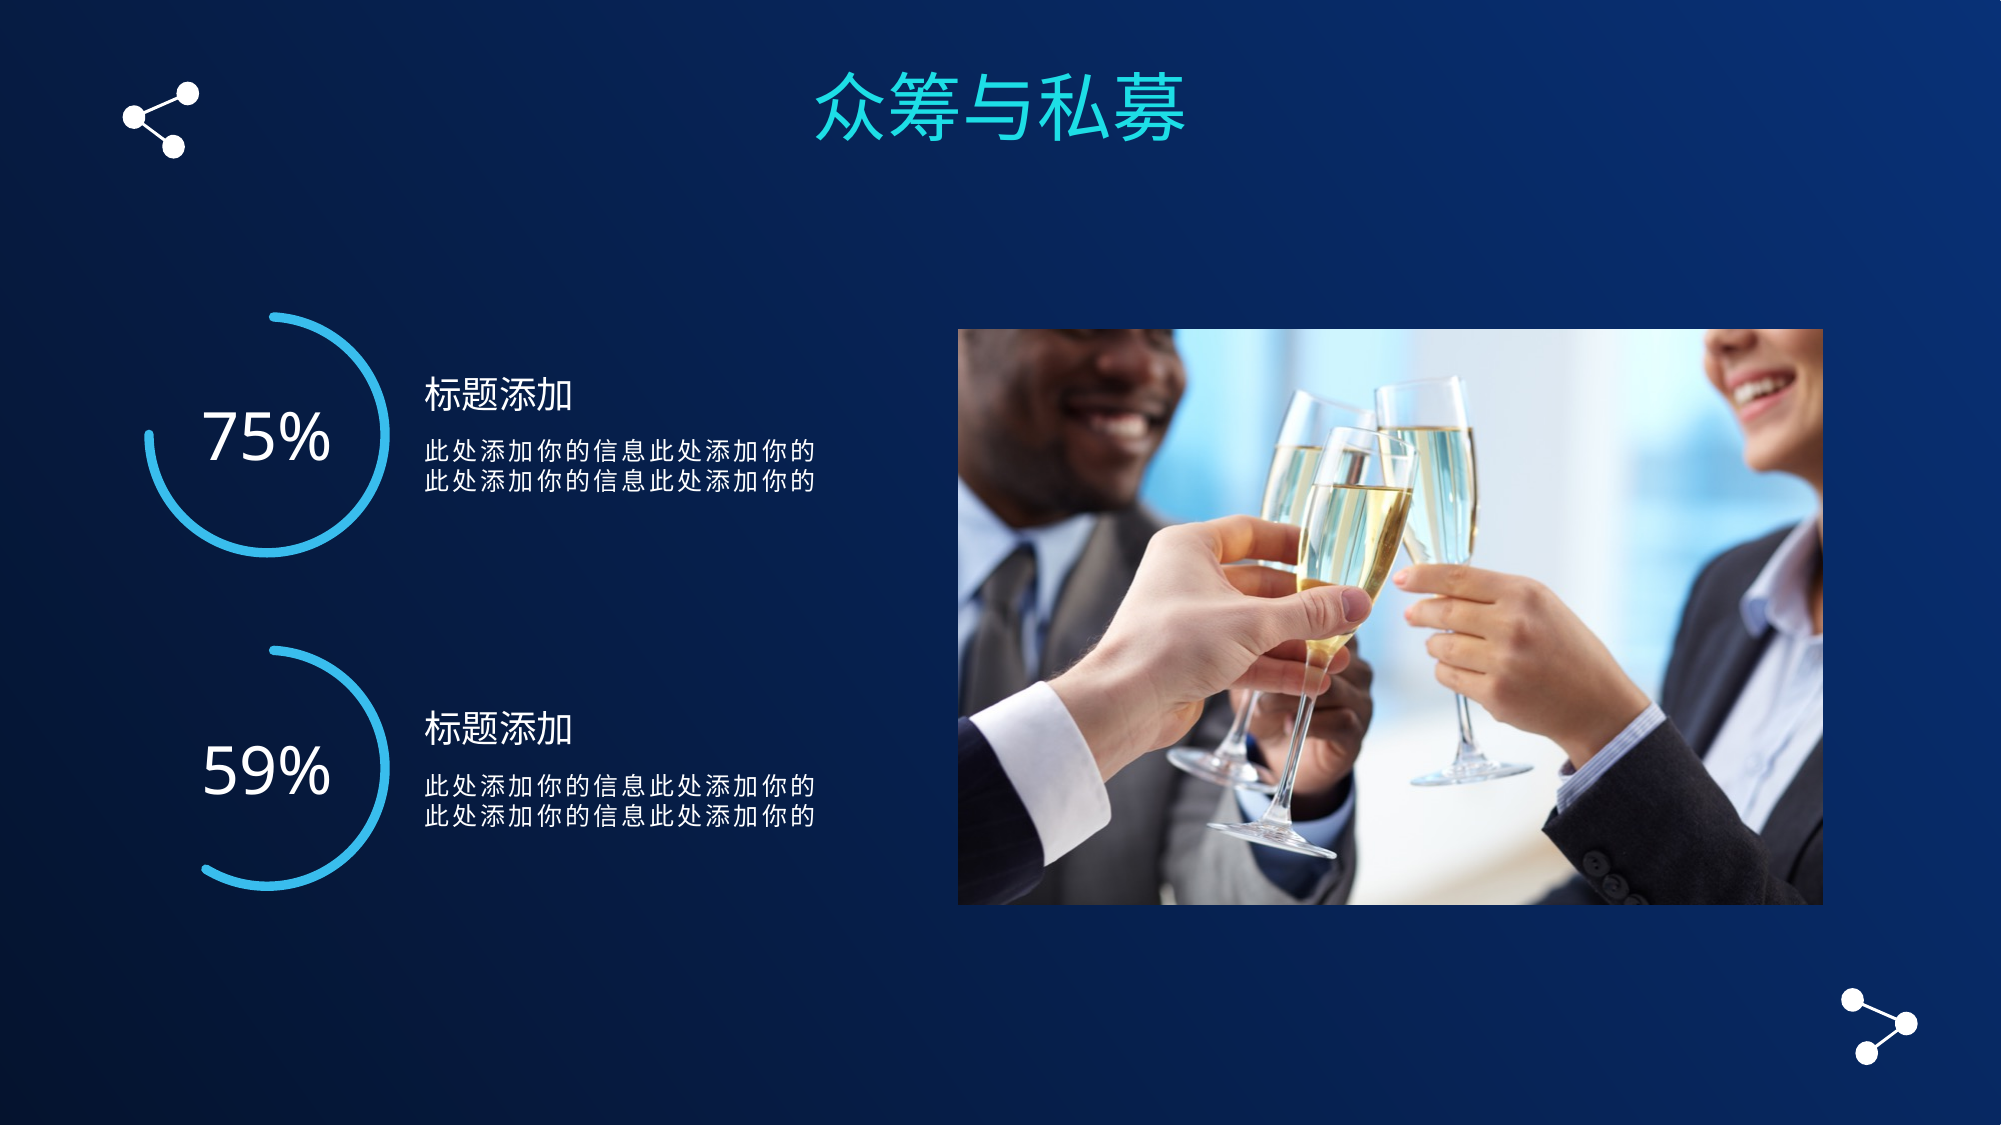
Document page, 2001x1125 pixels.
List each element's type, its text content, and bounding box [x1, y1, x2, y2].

text_box 75% [186, 386, 348, 482]
picture [958, 329, 1823, 906]
text_box 59% [186, 720, 348, 815]
text_box [120, 79, 202, 161]
text_box [205, 649, 386, 888]
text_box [409, 362, 845, 505]
text_box 众筹与私募 [563, 52, 1438, 158]
text_box [148, 316, 386, 554]
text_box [409, 697, 845, 839]
text_box [1839, 985, 1920, 1068]
